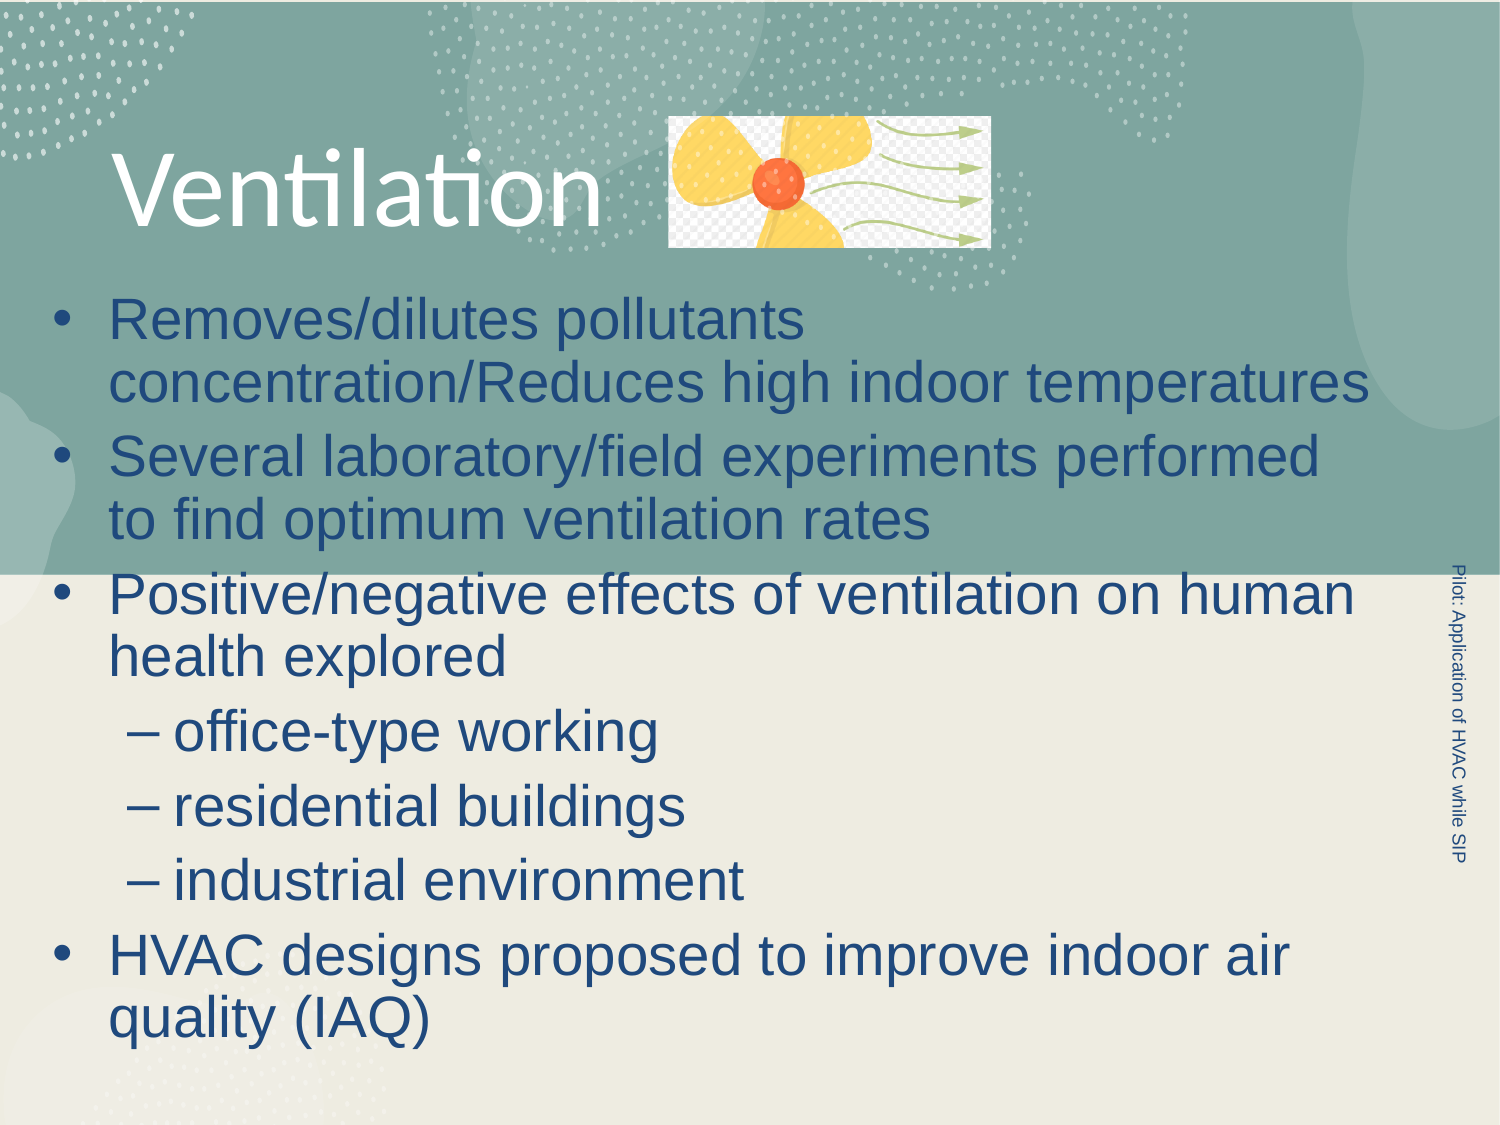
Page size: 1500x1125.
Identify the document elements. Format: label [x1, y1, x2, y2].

text_box [0, 0, 1500, 1125]
